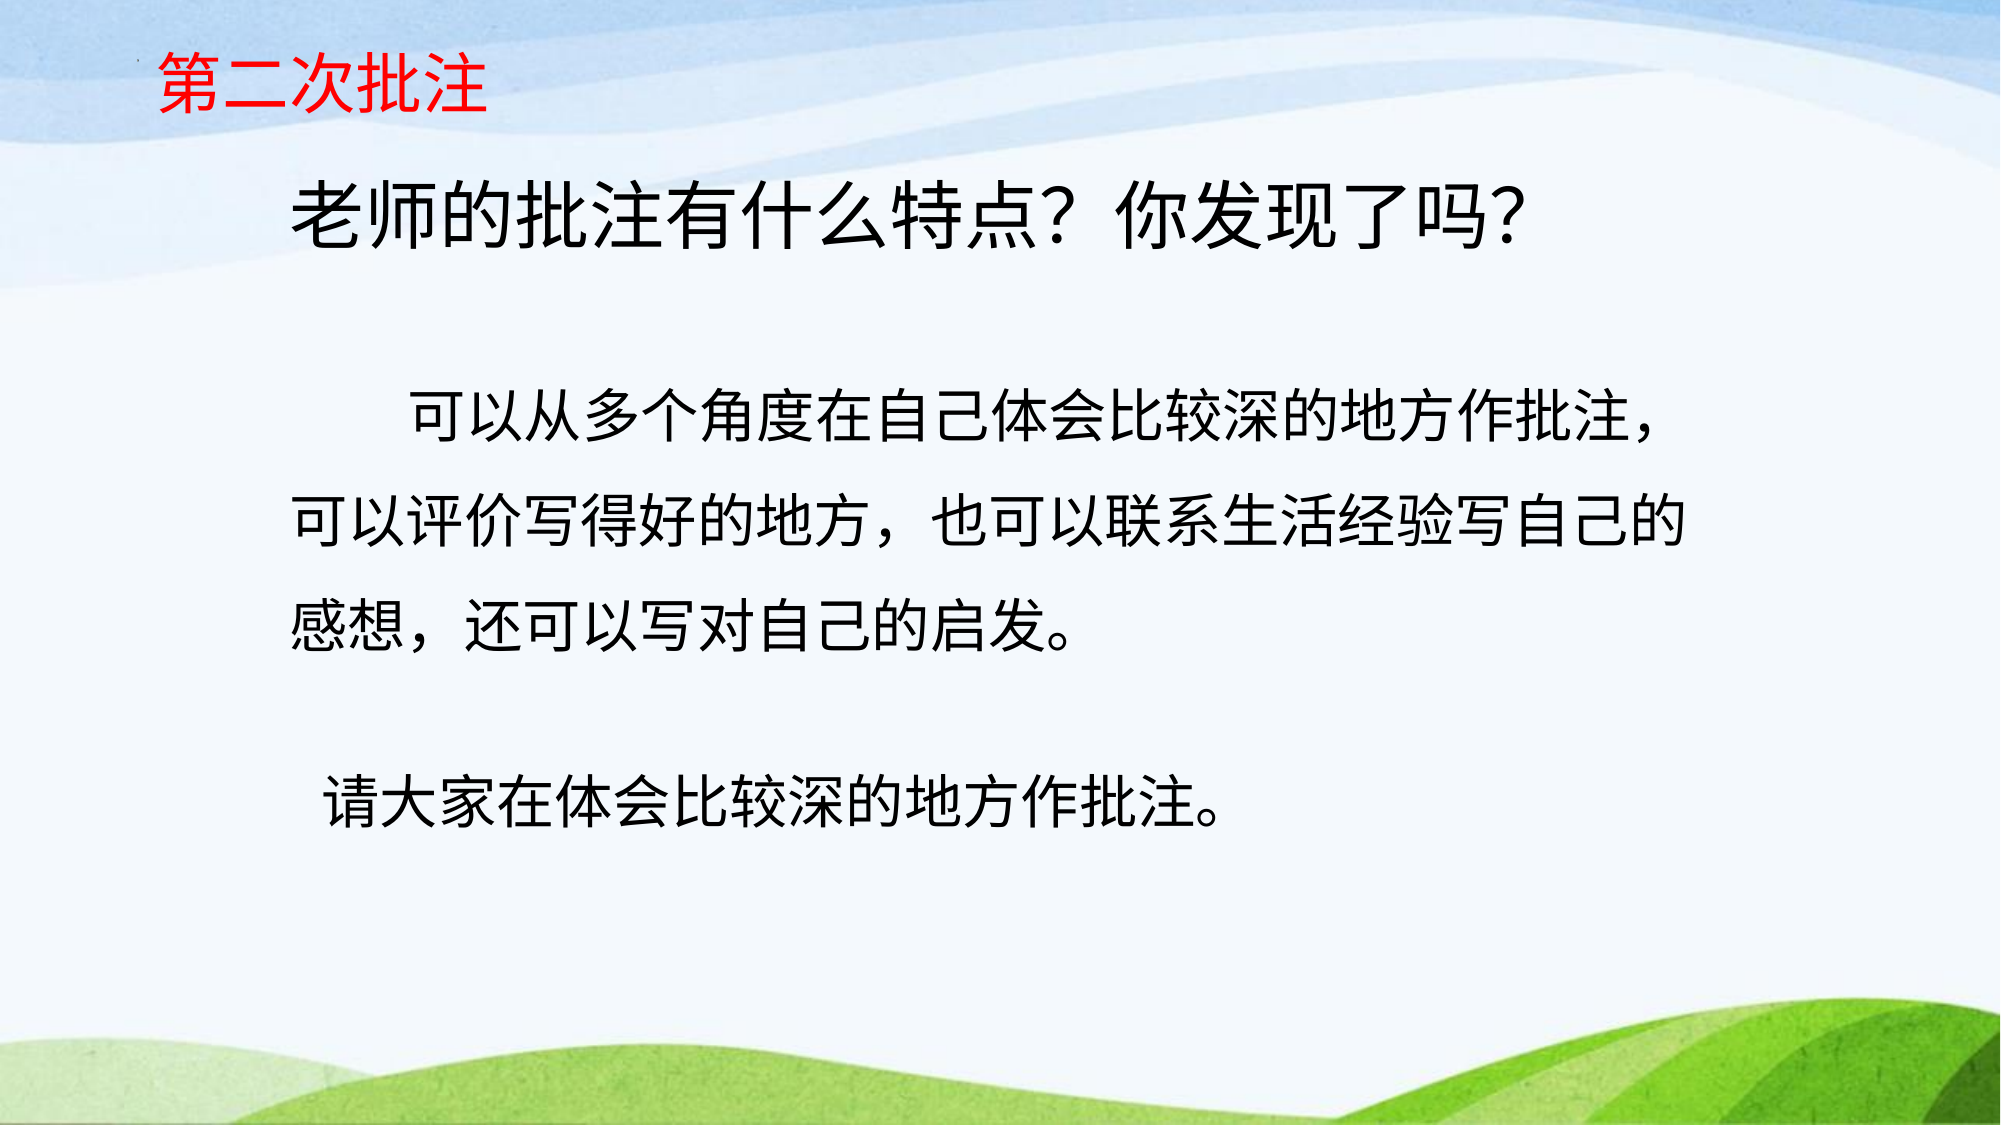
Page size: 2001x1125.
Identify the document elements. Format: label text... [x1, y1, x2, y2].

text_box 第二次批注 [140, 34, 538, 130]
text_box 请大家在体会比较深的地方作批注。 [306, 722, 1637, 843]
picture [0, 0, 2001, 1125]
text_box 老师的批注有什么特点？你发现了吗？ [274, 161, 1563, 267]
text_box 可以从多个角度在自己体会比较深的地方作批注，可以评价写得好的地方，也可以联系生活经验写自己的感想，还可以写对自己的启发。 [274, 336, 1750, 667]
